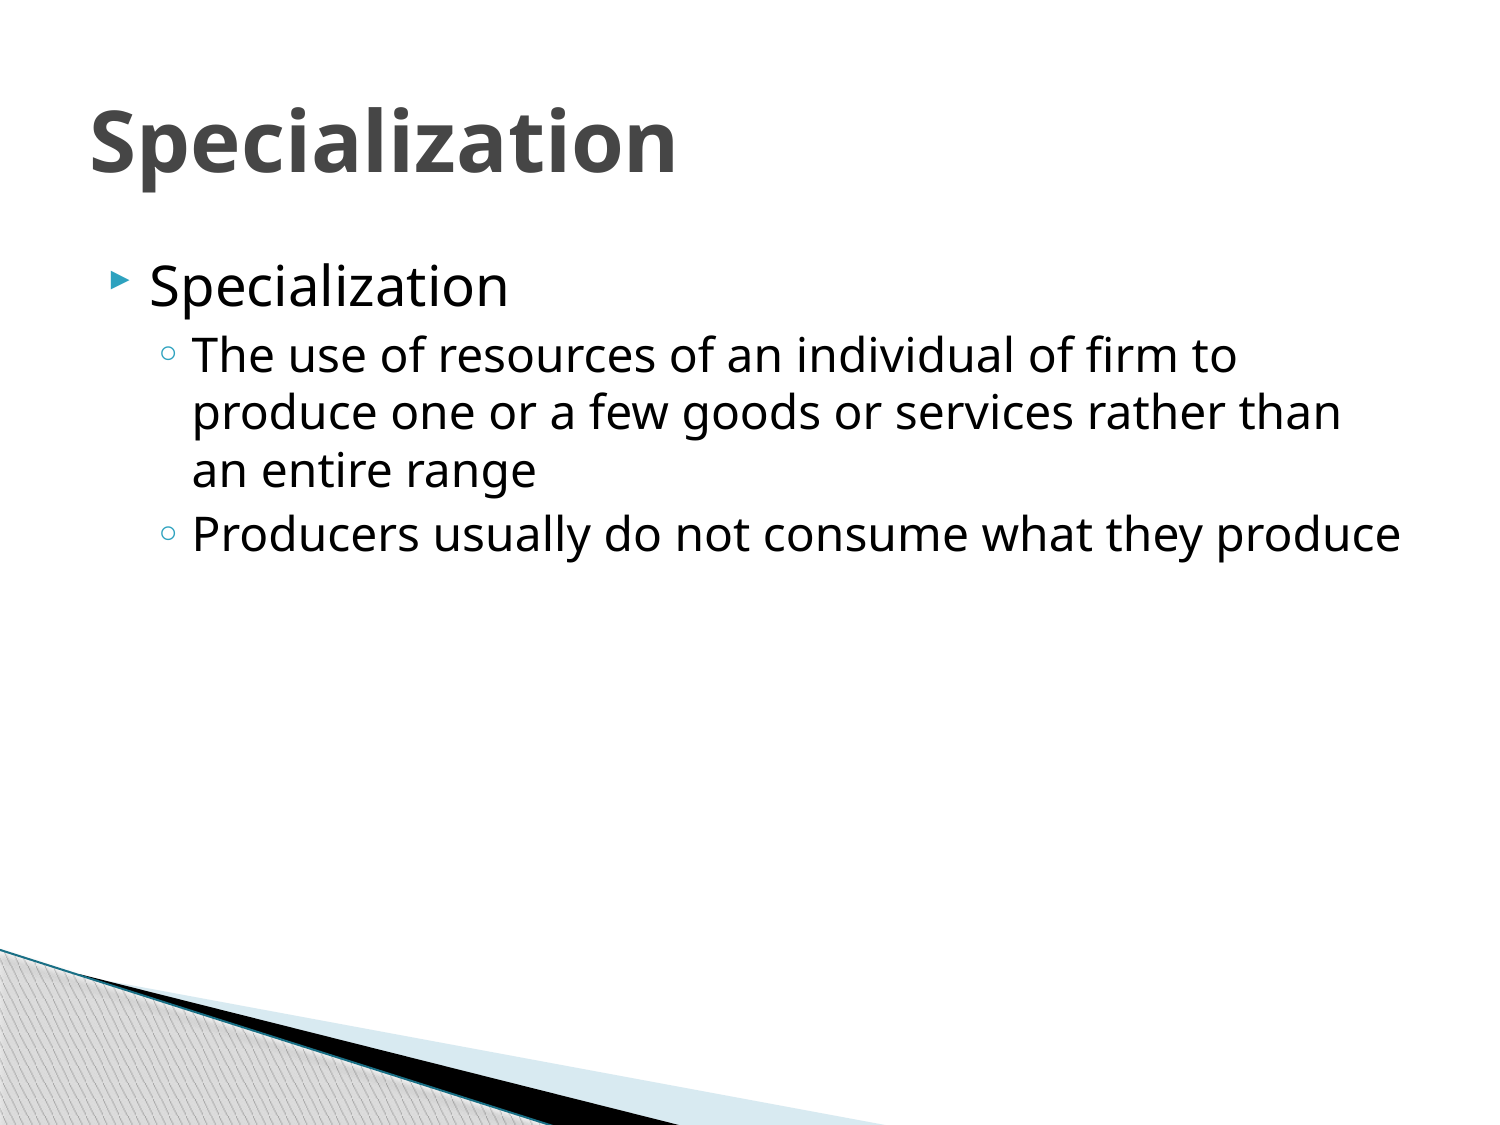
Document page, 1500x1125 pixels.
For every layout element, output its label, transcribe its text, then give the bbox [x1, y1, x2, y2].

title Specialization [75, 45, 1425, 233]
list Specialization The use of resources of an individual of firm to produce one or a few goods or services rather than an entire range Producers usually do not consume what they produce [75, 243, 1425, 986]
